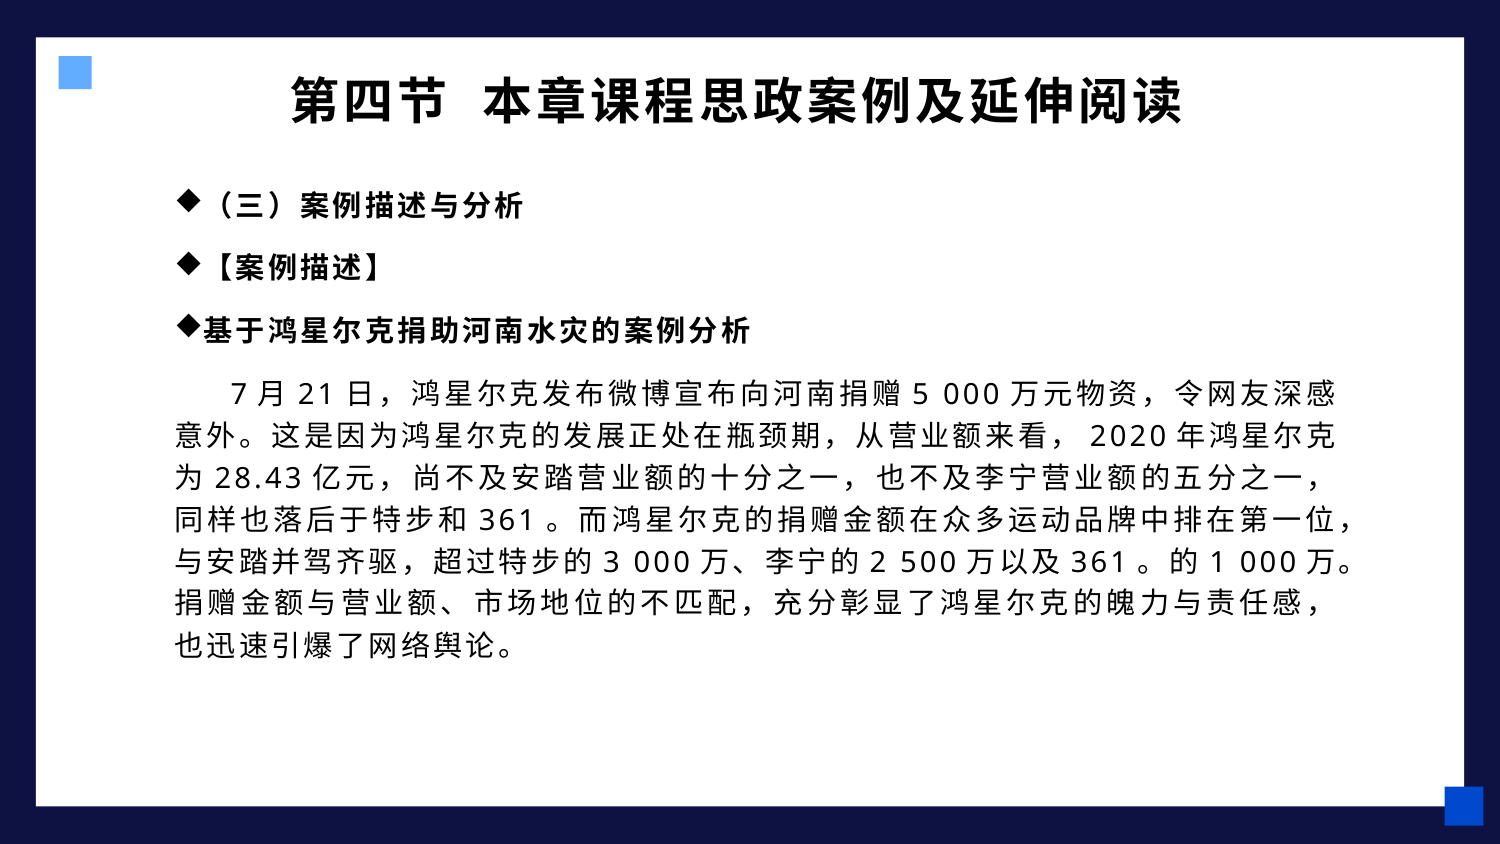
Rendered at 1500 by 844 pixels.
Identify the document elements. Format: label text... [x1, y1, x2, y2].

list （三）案例描述与分析 【案例描述】 基于鸿星尔克捐助河南水灾的案例分析 7月21日，鸿星尔克发布微博宣布向河南捐赠5 000万元物资，令网友深感意外。这是因为鸿星尔克的发展正处在瓶颈期，从营业额来看，2020年鸿星尔克为28.43亿元，尚不及安踏营业额的十分之一，也不及李宁营业额的五分之一，同样也落后于特步和361。而鸿星尔克的捐赠金额在众多运动品牌中排在第一位，与安踏并驾齐驱，超过特步的3 000万、李宁的2 500万以及361。的1 000万。捐赠金额与营业额、市场地位的不匹配，充分彰显了鸿星尔克的魄力与责任感，也迅速引爆了网络舆论。 [157, 179, 1353, 605]
title 第四节 本章课程思政案例及延伸阅读 [141, 48, 1327, 139]
